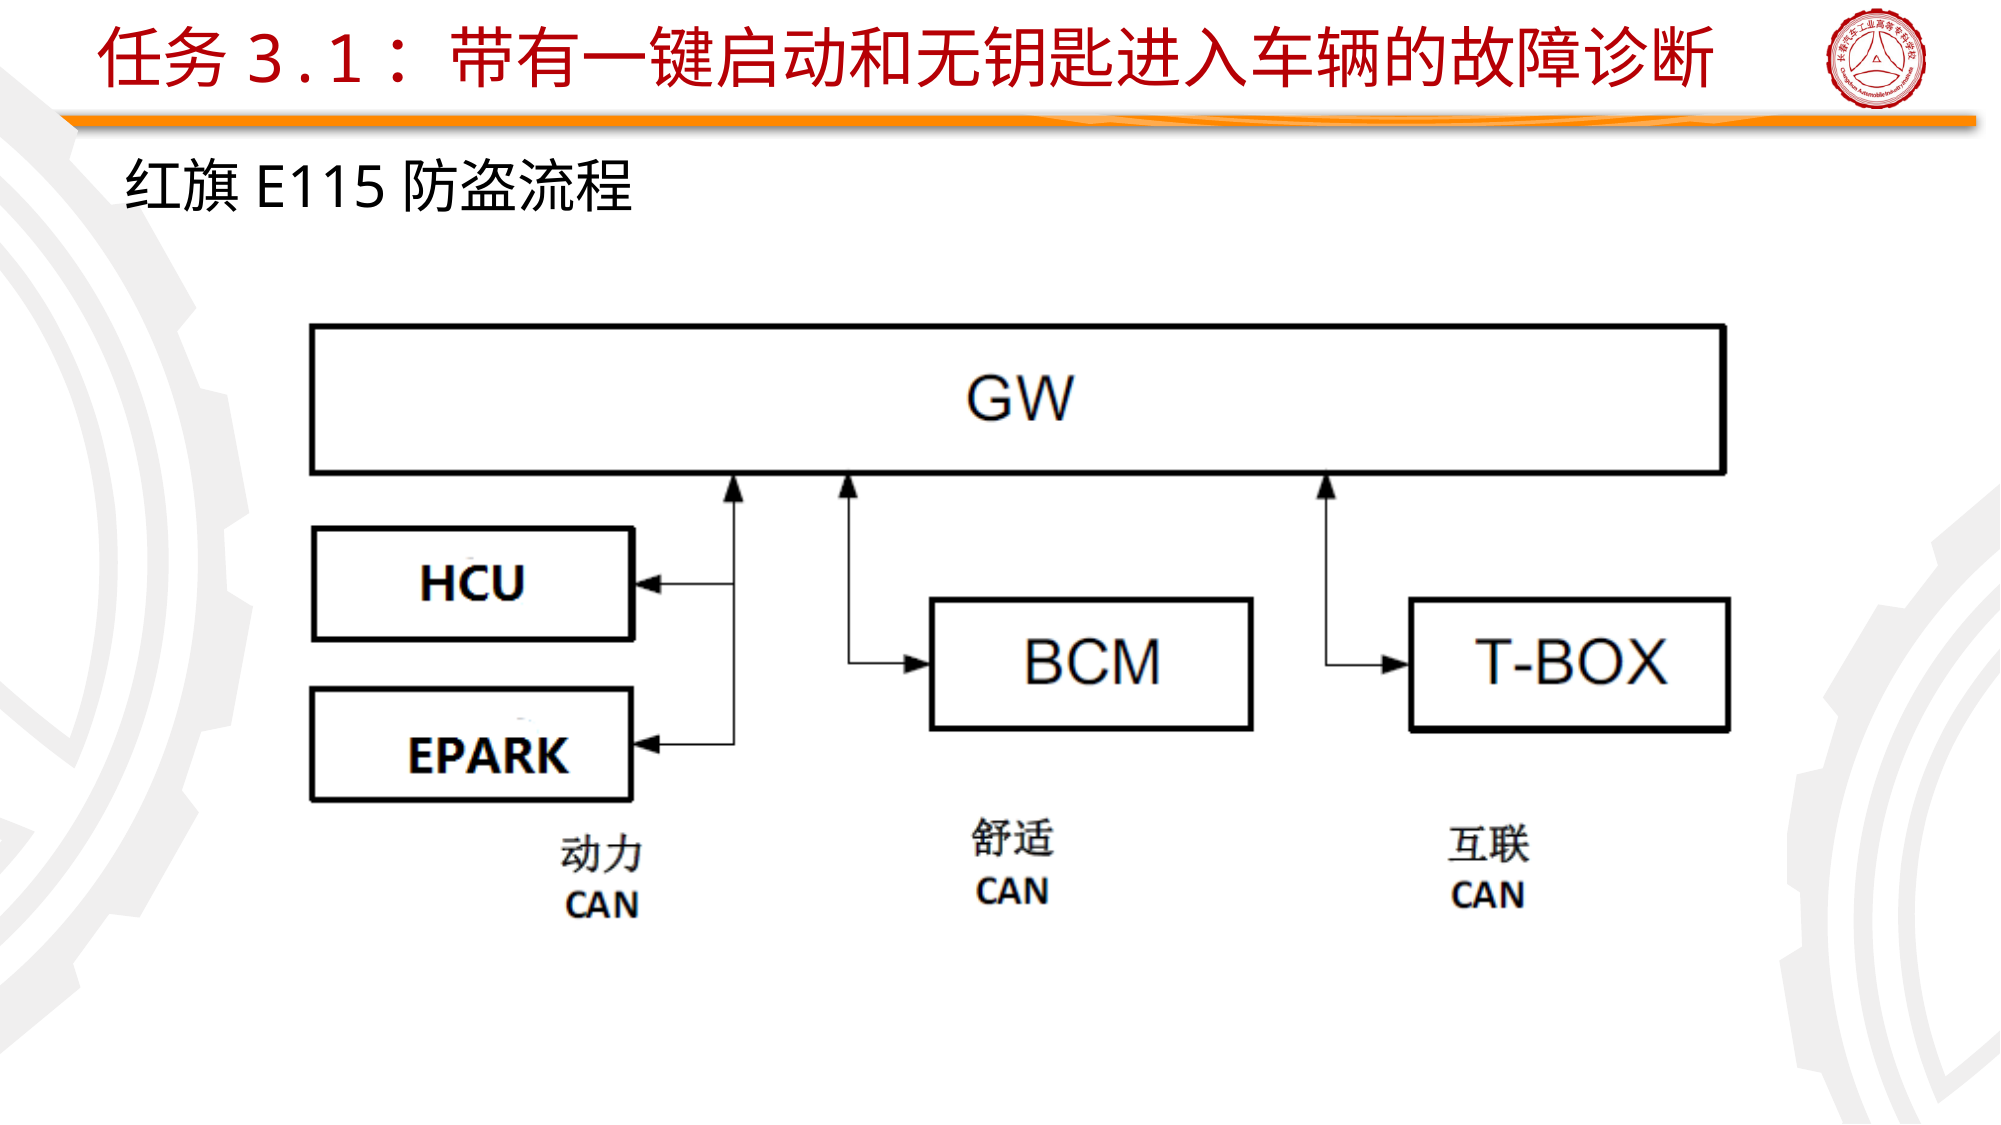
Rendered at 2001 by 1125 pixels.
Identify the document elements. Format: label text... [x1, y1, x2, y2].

text_box 红旗E115防盗流程 [109, 149, 904, 262]
text_box 任务3.1：带有一键启动和无钥匙进入车辆的故障诊断 [81, 17, 1767, 122]
picture [272, 310, 1787, 950]
picture [1826, 8, 1926, 109]
